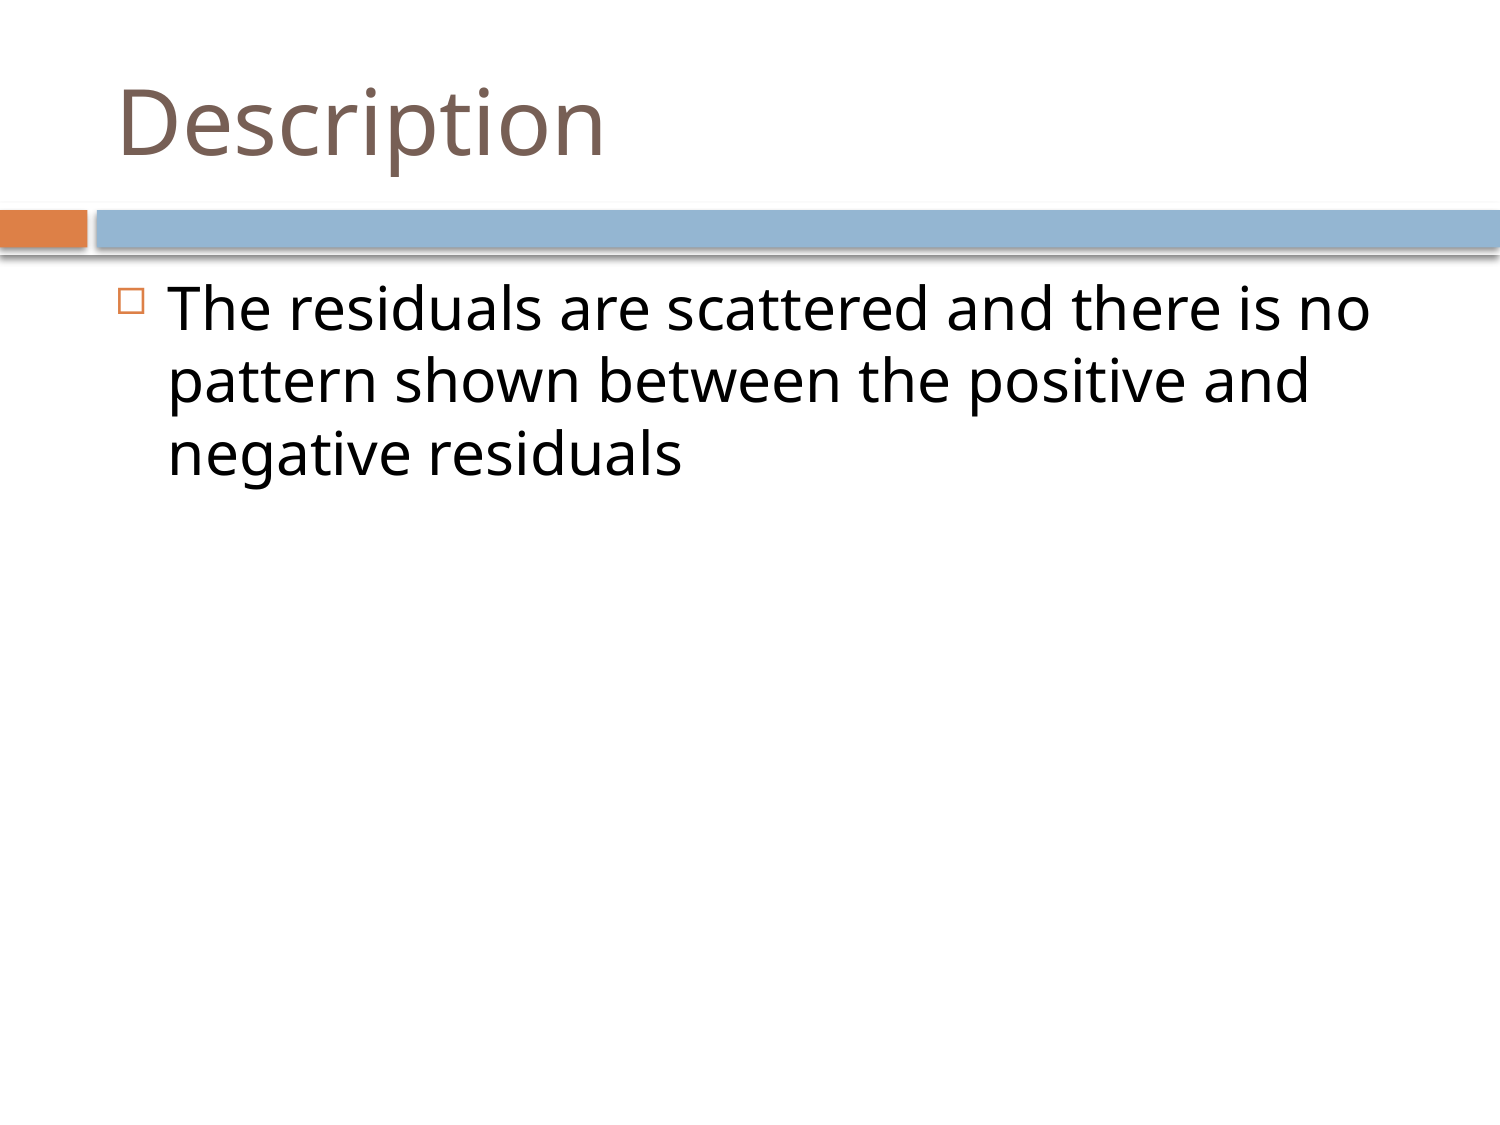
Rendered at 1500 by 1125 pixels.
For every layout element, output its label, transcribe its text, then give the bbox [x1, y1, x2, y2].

title Description [100, 37, 1438, 200]
list The residuals are scattered and there is no pattern shown between the positive and negative residuals [100, 262, 1438, 1000]
